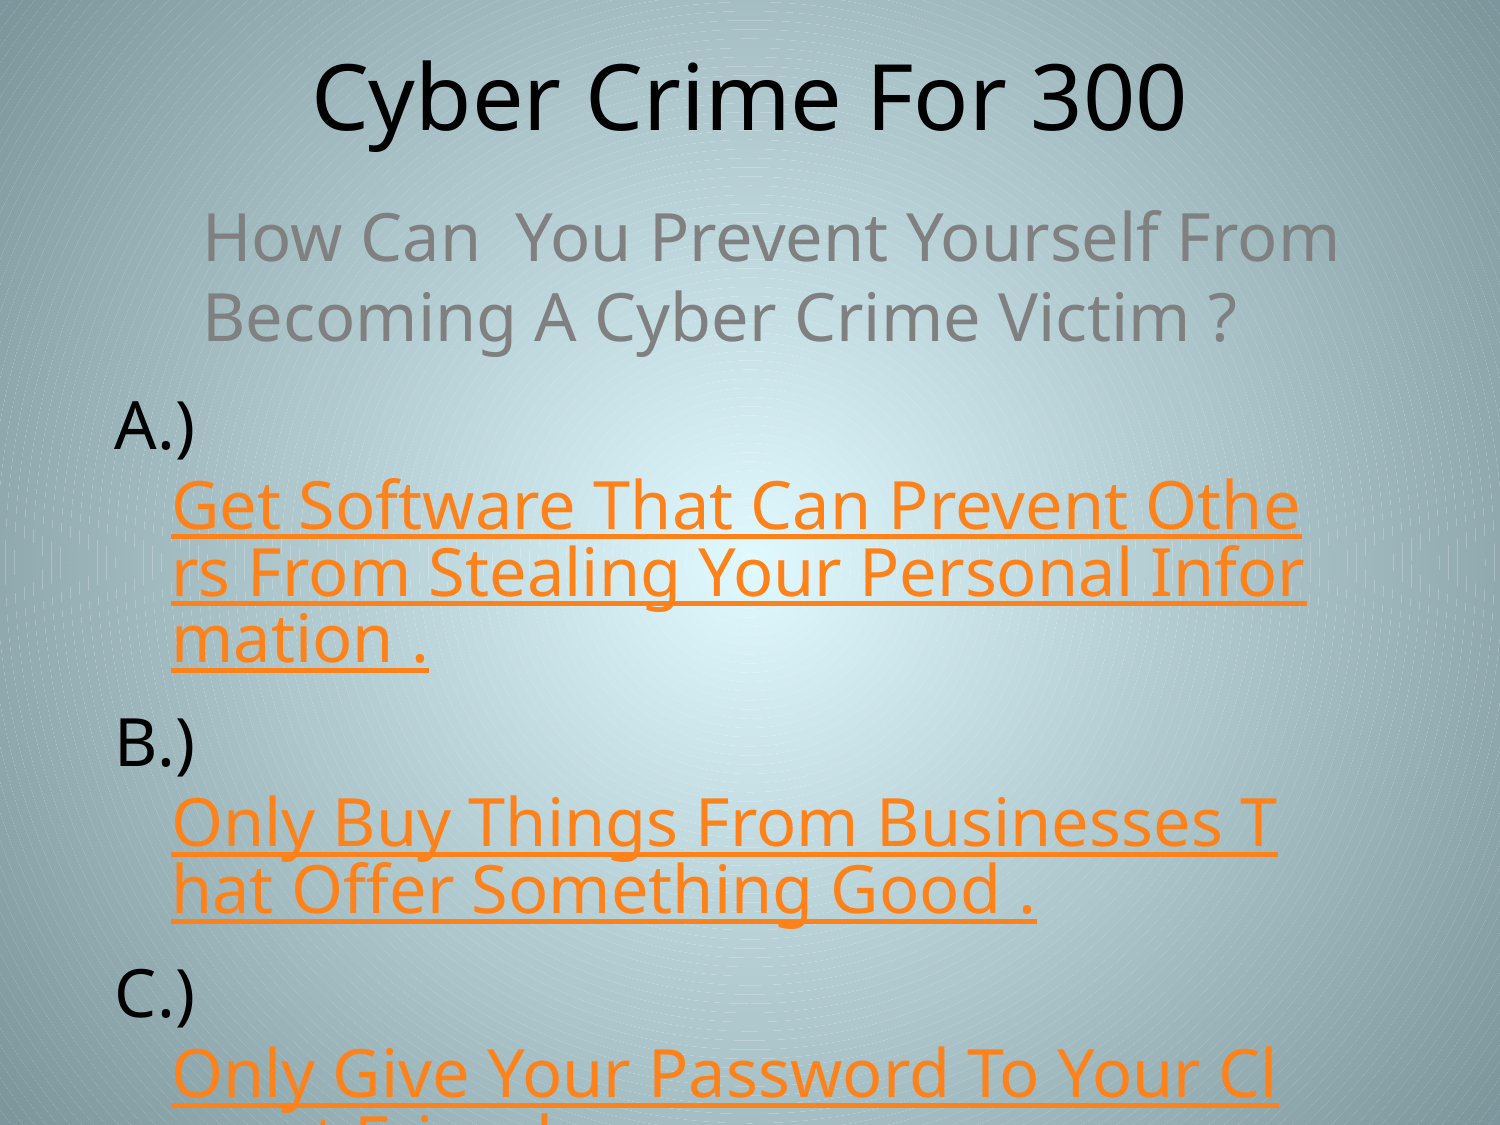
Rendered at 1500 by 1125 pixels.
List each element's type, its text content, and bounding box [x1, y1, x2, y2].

title Cyber Crime For 300 [75, 0, 1425, 188]
text_box How Can You Prevent Yourself From Becoming A Cyber Crime Victim ? [187, 187, 1450, 363]
list A.)Get Software That Can Prevent Others From Stealing Your Personal Information . B.)Only Buy Things From Businesses That Offer Something Good . C.) Only Give Your Password To Your Closest Friend . D.)All Of The Above . [99, 375, 1325, 1063]
